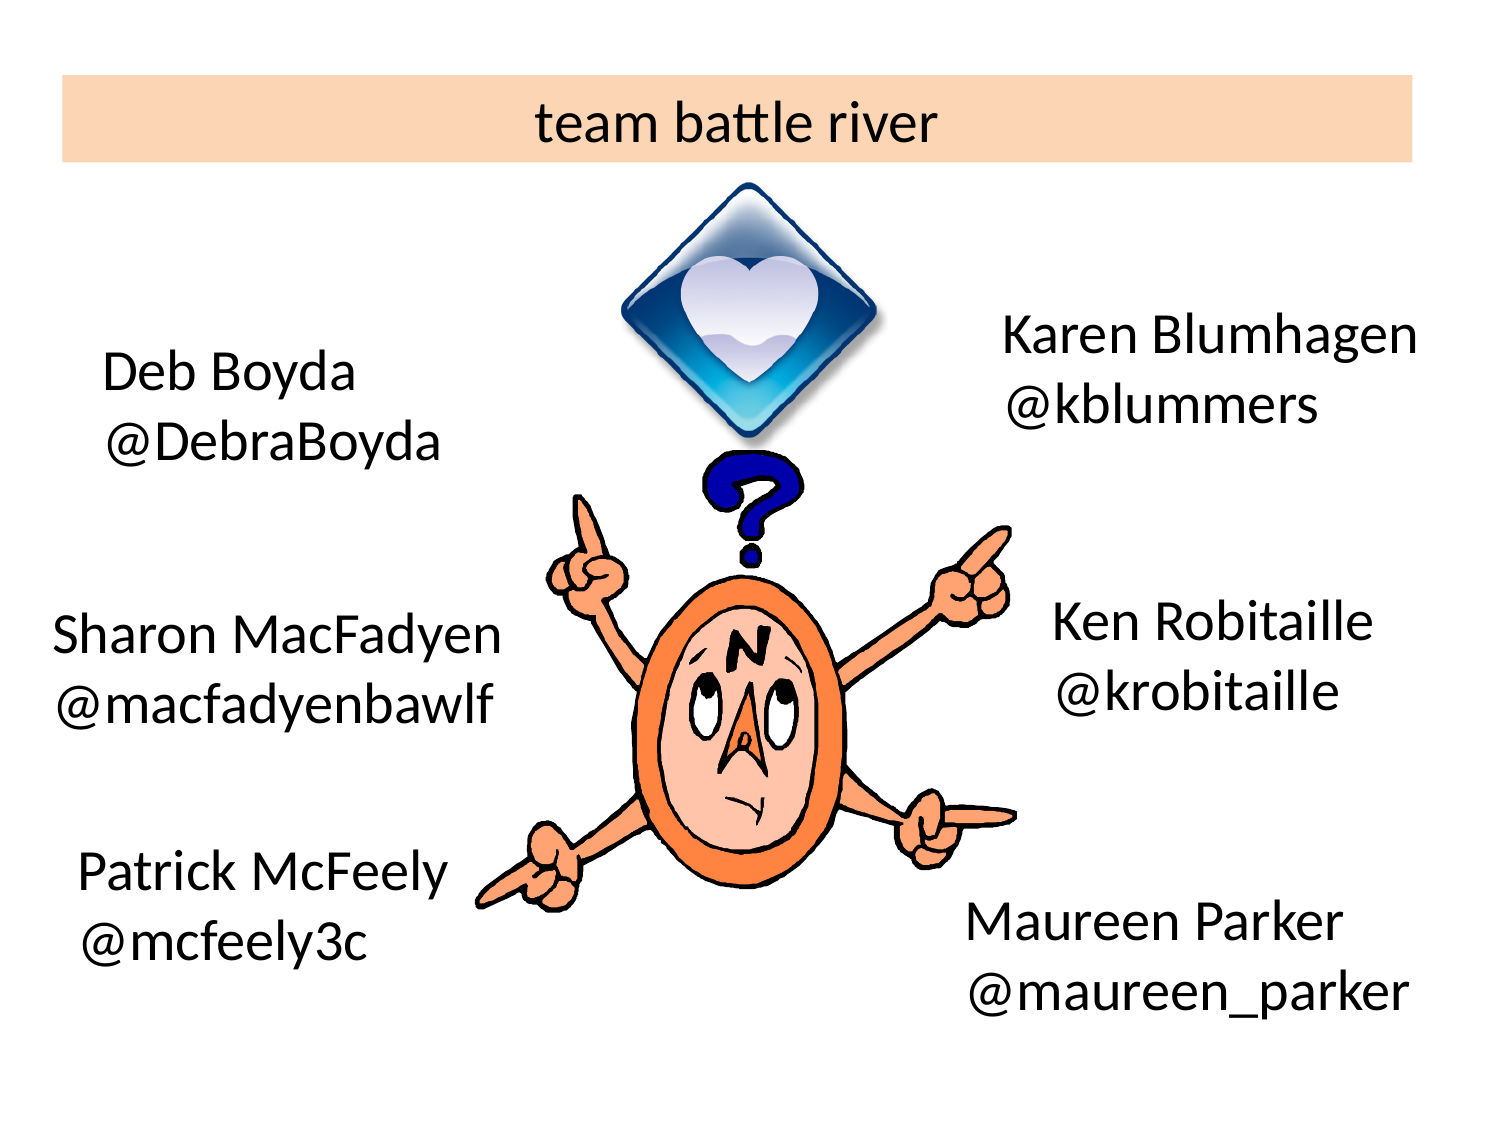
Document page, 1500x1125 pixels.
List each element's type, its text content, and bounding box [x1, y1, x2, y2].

text_box Ken Robitaille @krobitaille [1037, 575, 1438, 800]
text_box Sharon MacFadyen @macfadyenbawlf [37, 587, 469, 743]
text_box Deb Boyda @DebraBoyda [87, 324, 513, 480]
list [474, 449, 1018, 913]
text_box Karen Blumhagen @kblummers [987, 287, 1450, 443]
text_box Patrick McFeely @mcfeely3c [62, 824, 475, 980]
text_box Maureen Parker @maureen_parker [950, 874, 1438, 1030]
title team battle river [62, 75, 1413, 163]
picture [612, 174, 888, 451]
